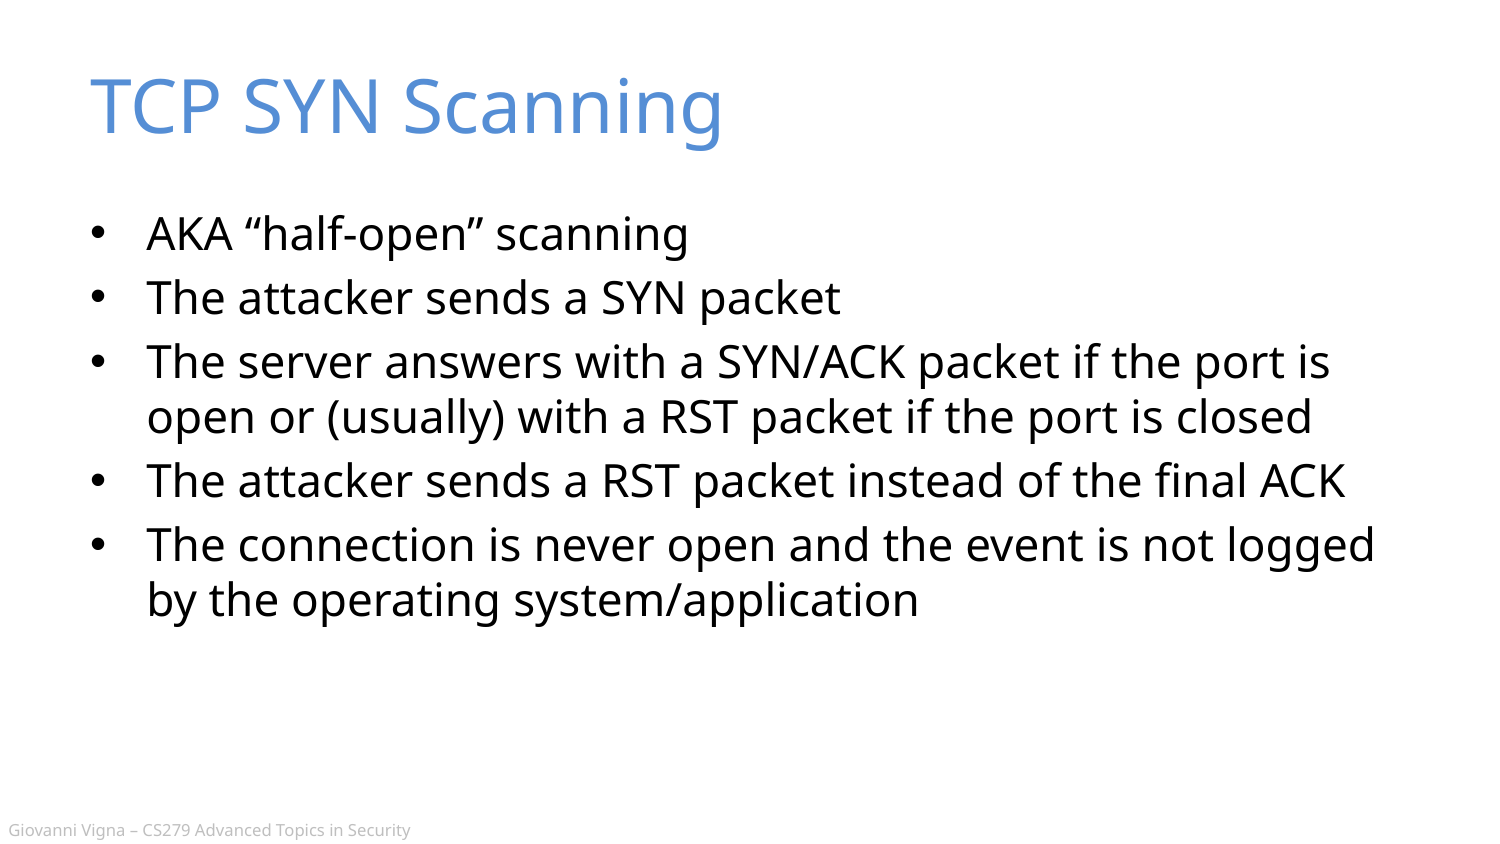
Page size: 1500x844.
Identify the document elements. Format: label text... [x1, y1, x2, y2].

list AKA “half-open” scanning The attacker sends a SYN packet The server answers with a SYN/ACK packet if the port is open or (usually) with a RST packet if the port is closed The attacker sends a RST packet instead of the final ACK The connection is never open and the event is not logged by the operating system/application [75, 196, 1425, 813]
title TCP SYN Scanning [75, 33, 1425, 175]
